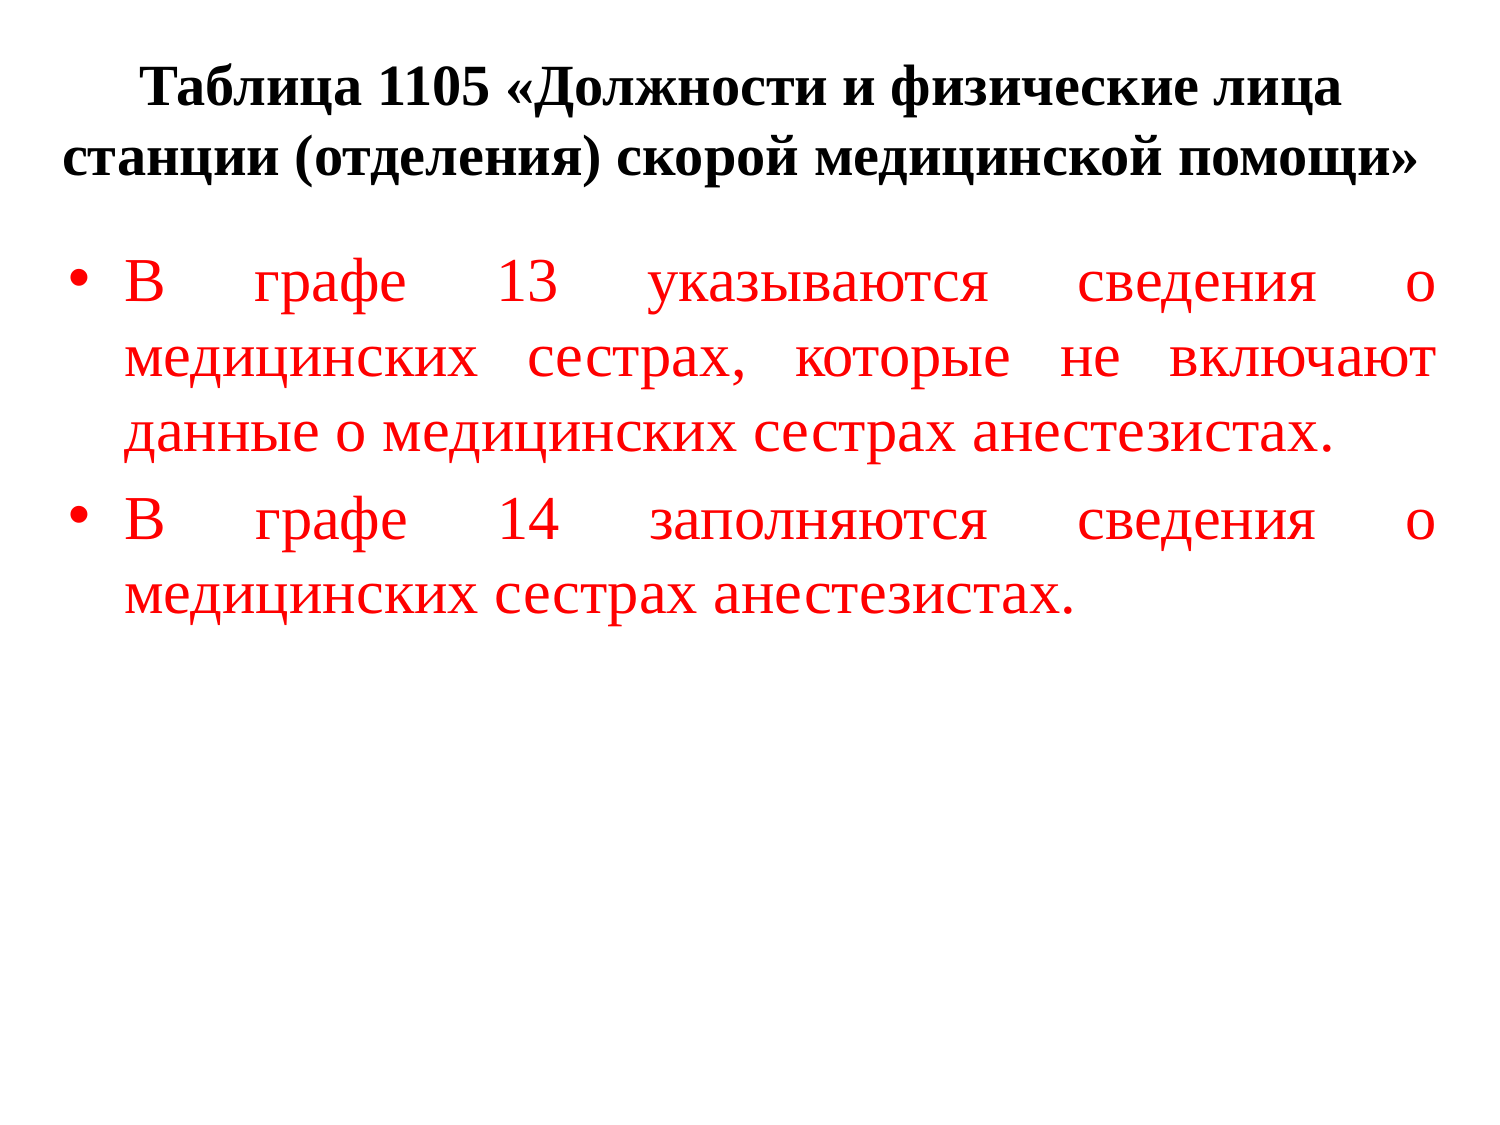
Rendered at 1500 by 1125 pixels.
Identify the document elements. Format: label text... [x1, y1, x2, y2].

title Таблица 1105 «Должности и физические лица станции (отделения) скорой медицинской помощи» [35, 23, 1447, 211]
list В графе 13 указываются сведения о медицинских сестрах, которые не включают данные о медицинских сестрах анестезистах. В графе 14 заполняются сведения о медицинских сестрах анестезистах. [53, 231, 1454, 1083]
